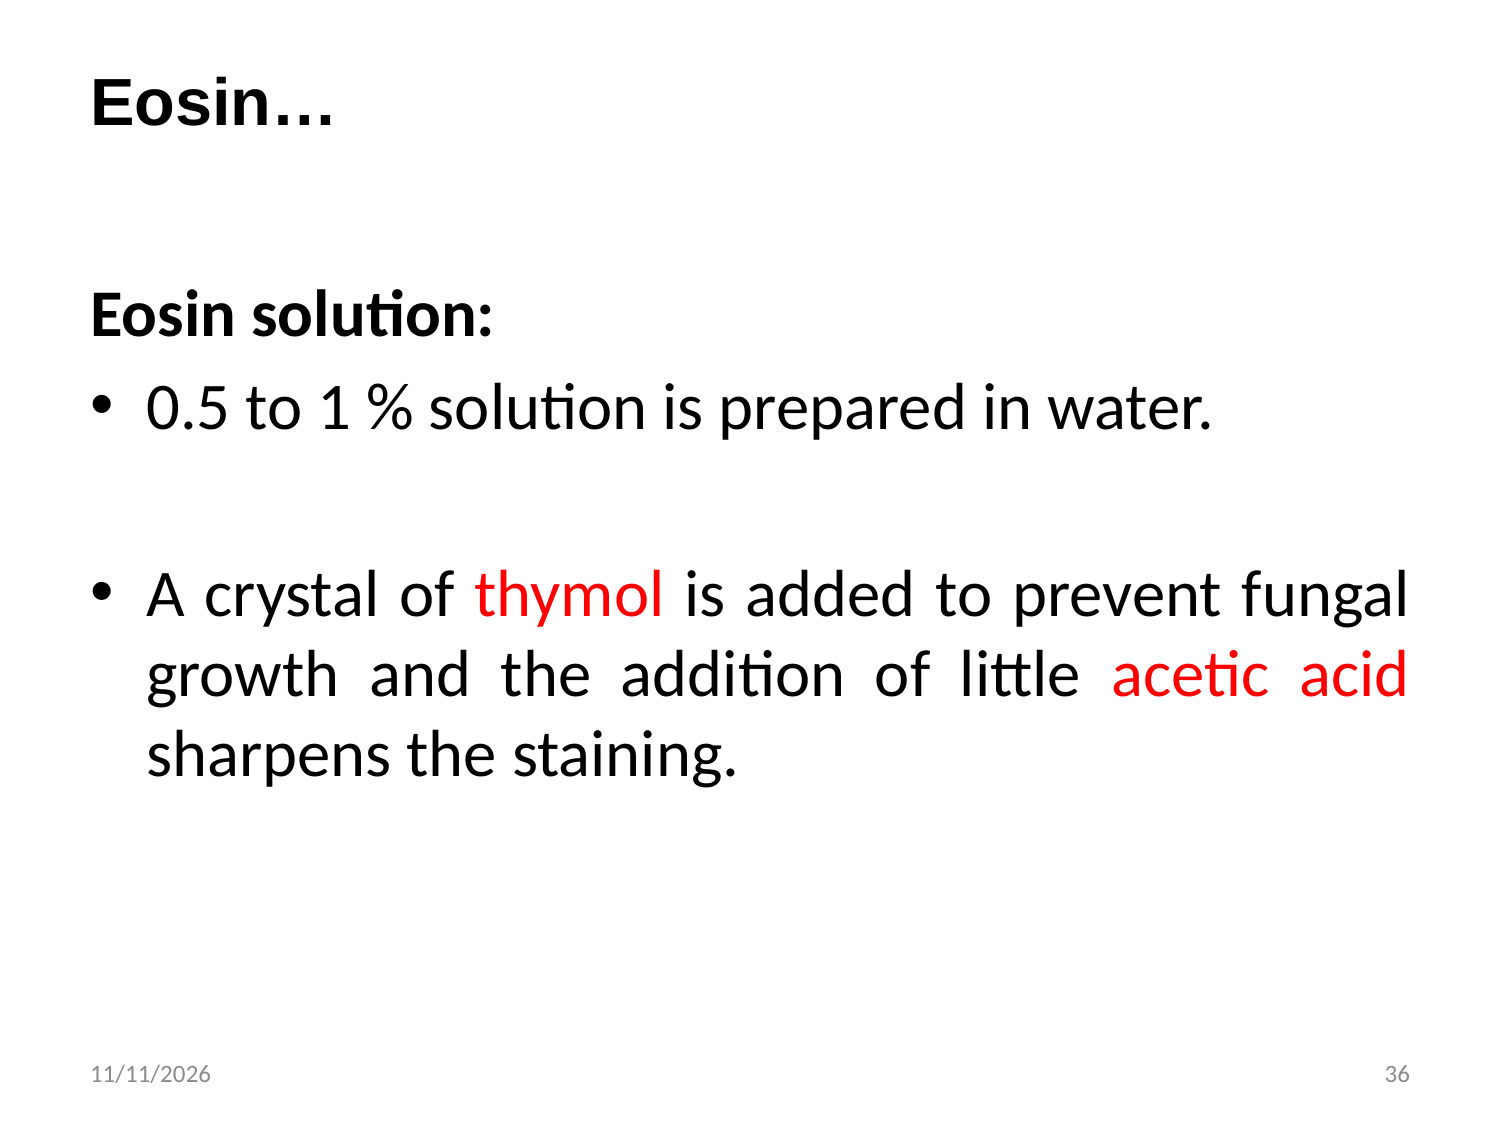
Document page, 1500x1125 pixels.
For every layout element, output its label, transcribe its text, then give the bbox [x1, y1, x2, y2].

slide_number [75, 1042, 425, 1103]
list Eosin solution: 0.5 to 1 % solution is prepared in water. A crystal of thymol is added to prevent fungal growth and the addition of little acetic acid sharpens the staining. [75, 262, 1425, 1005]
slide_number 36 [1074, 1042, 1425, 1103]
title Eosin… [75, 45, 1425, 233]
